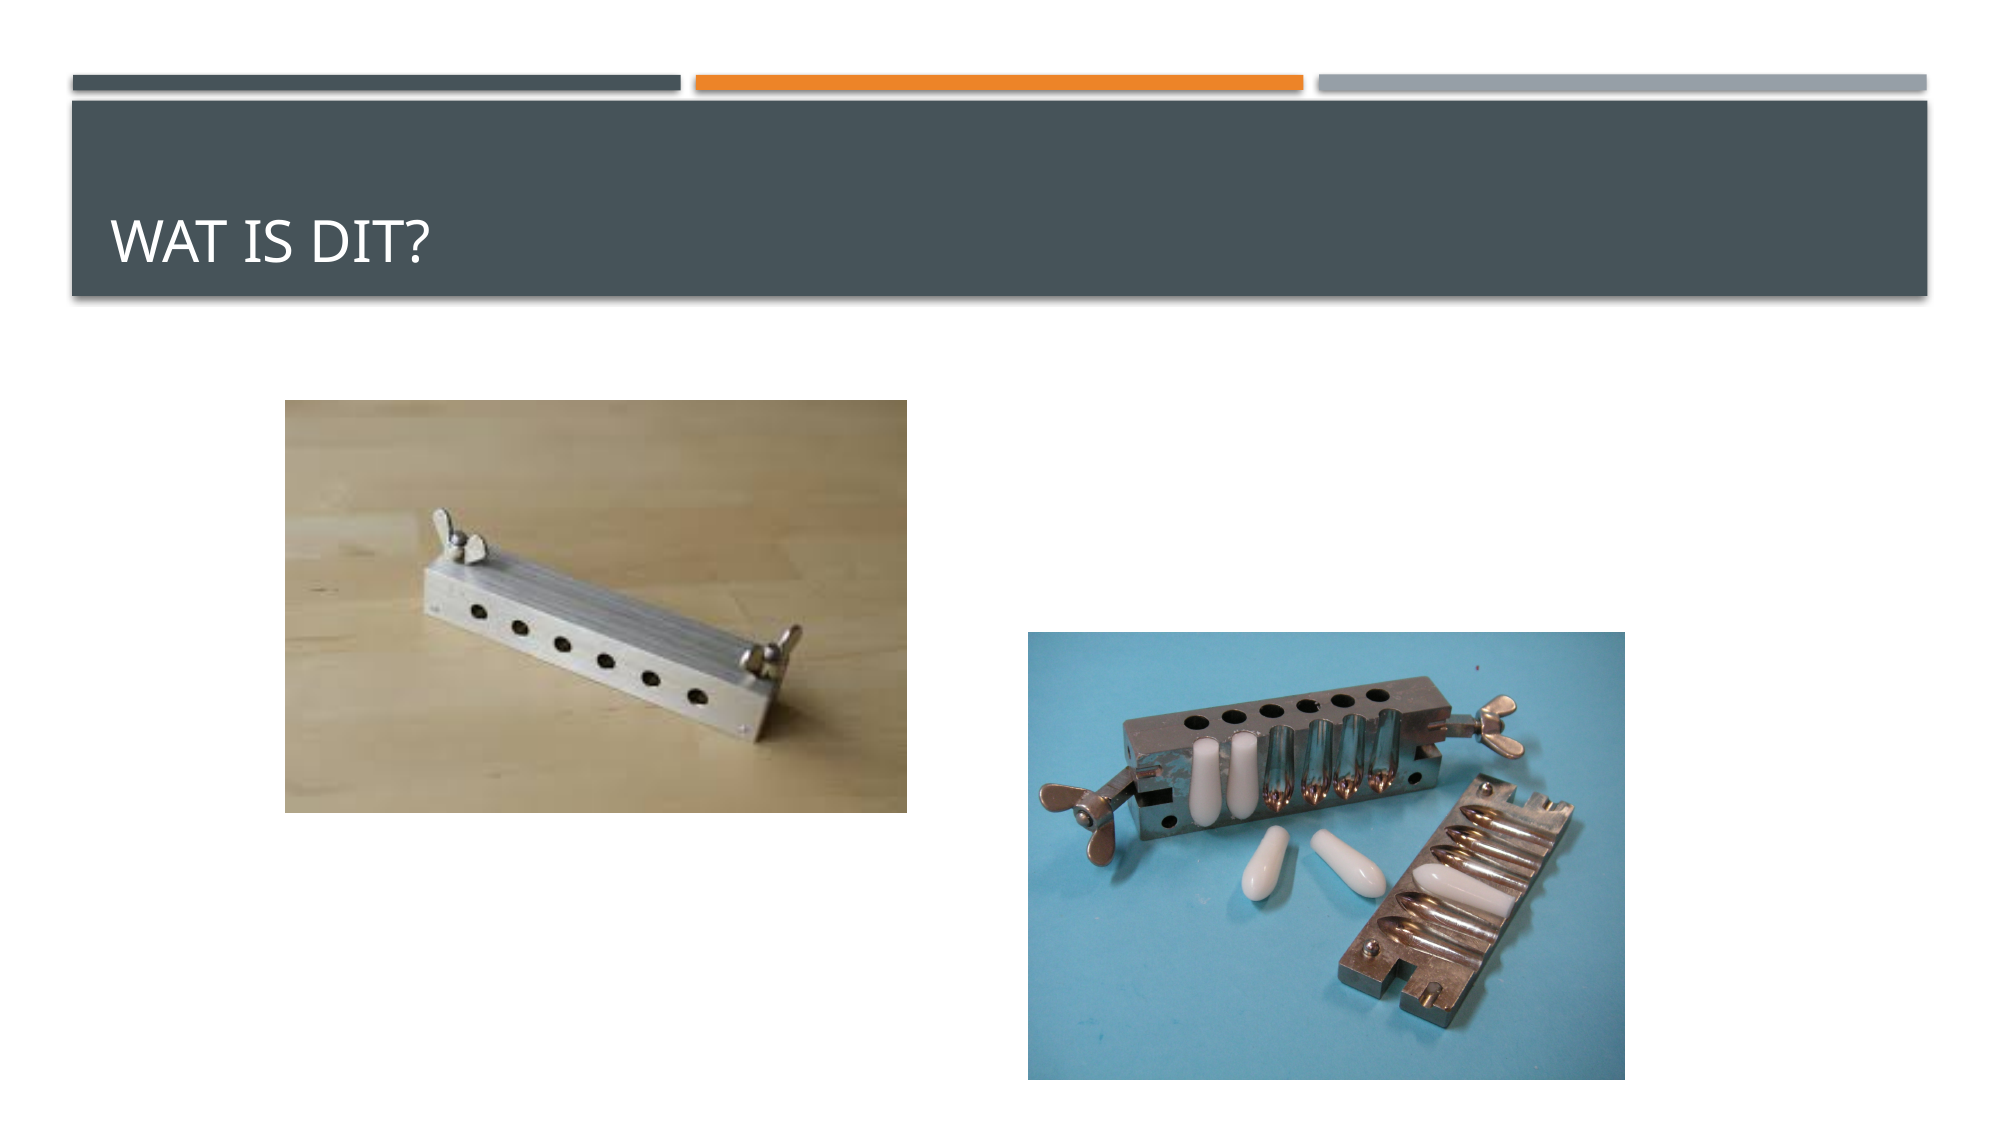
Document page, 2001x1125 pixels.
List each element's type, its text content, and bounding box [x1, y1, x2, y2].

picture [1027, 631, 1626, 1081]
title Wat is dit? [95, 115, 1905, 282]
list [285, 399, 908, 813]
